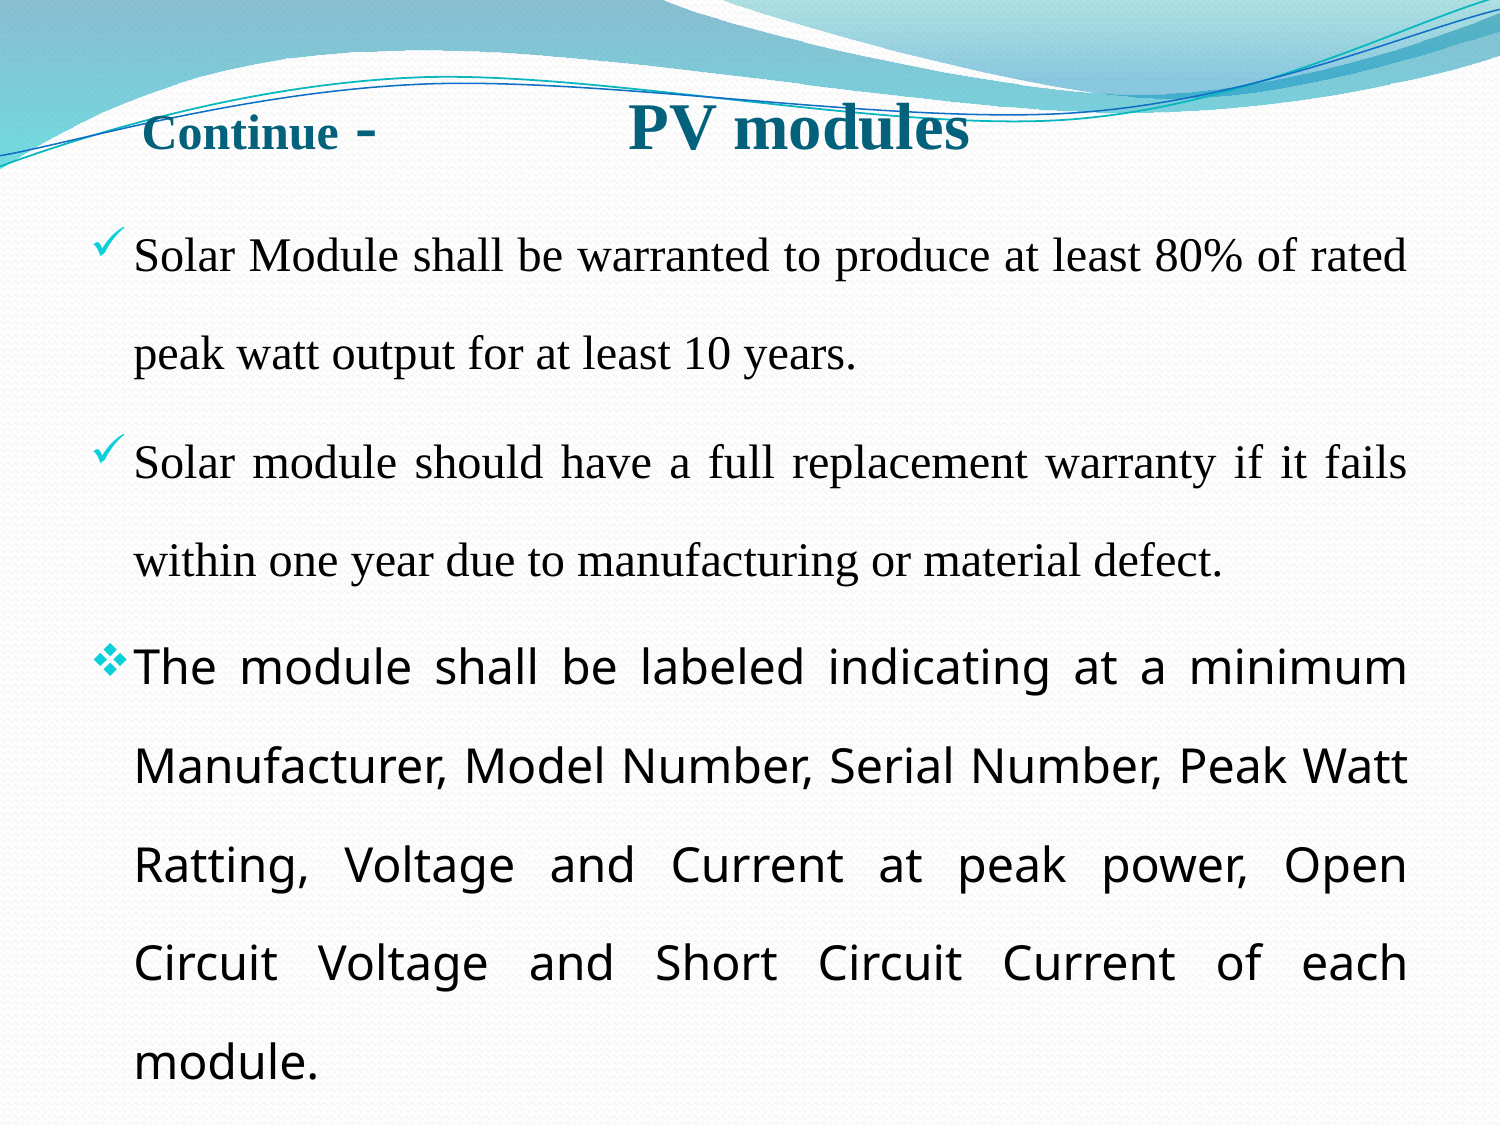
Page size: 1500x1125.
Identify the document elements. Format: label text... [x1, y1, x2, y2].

title Continue - PV modules [75, 45, 1038, 163]
list Solar Module shall be warranted to produce at least 80% of rated peak watt output for at least 10 years. Solar module should have a full replacement warranty if it fails within one year due to manufacturing or material defect. The module shall be labeled indicating at a minimum Manufacturer, Model Number, Serial Number, Peak Watt Ratting, Voltage and Current at peak power, Open Circuit Voltage and Short Circuit Current of each module. [75, 174, 1425, 1100]
